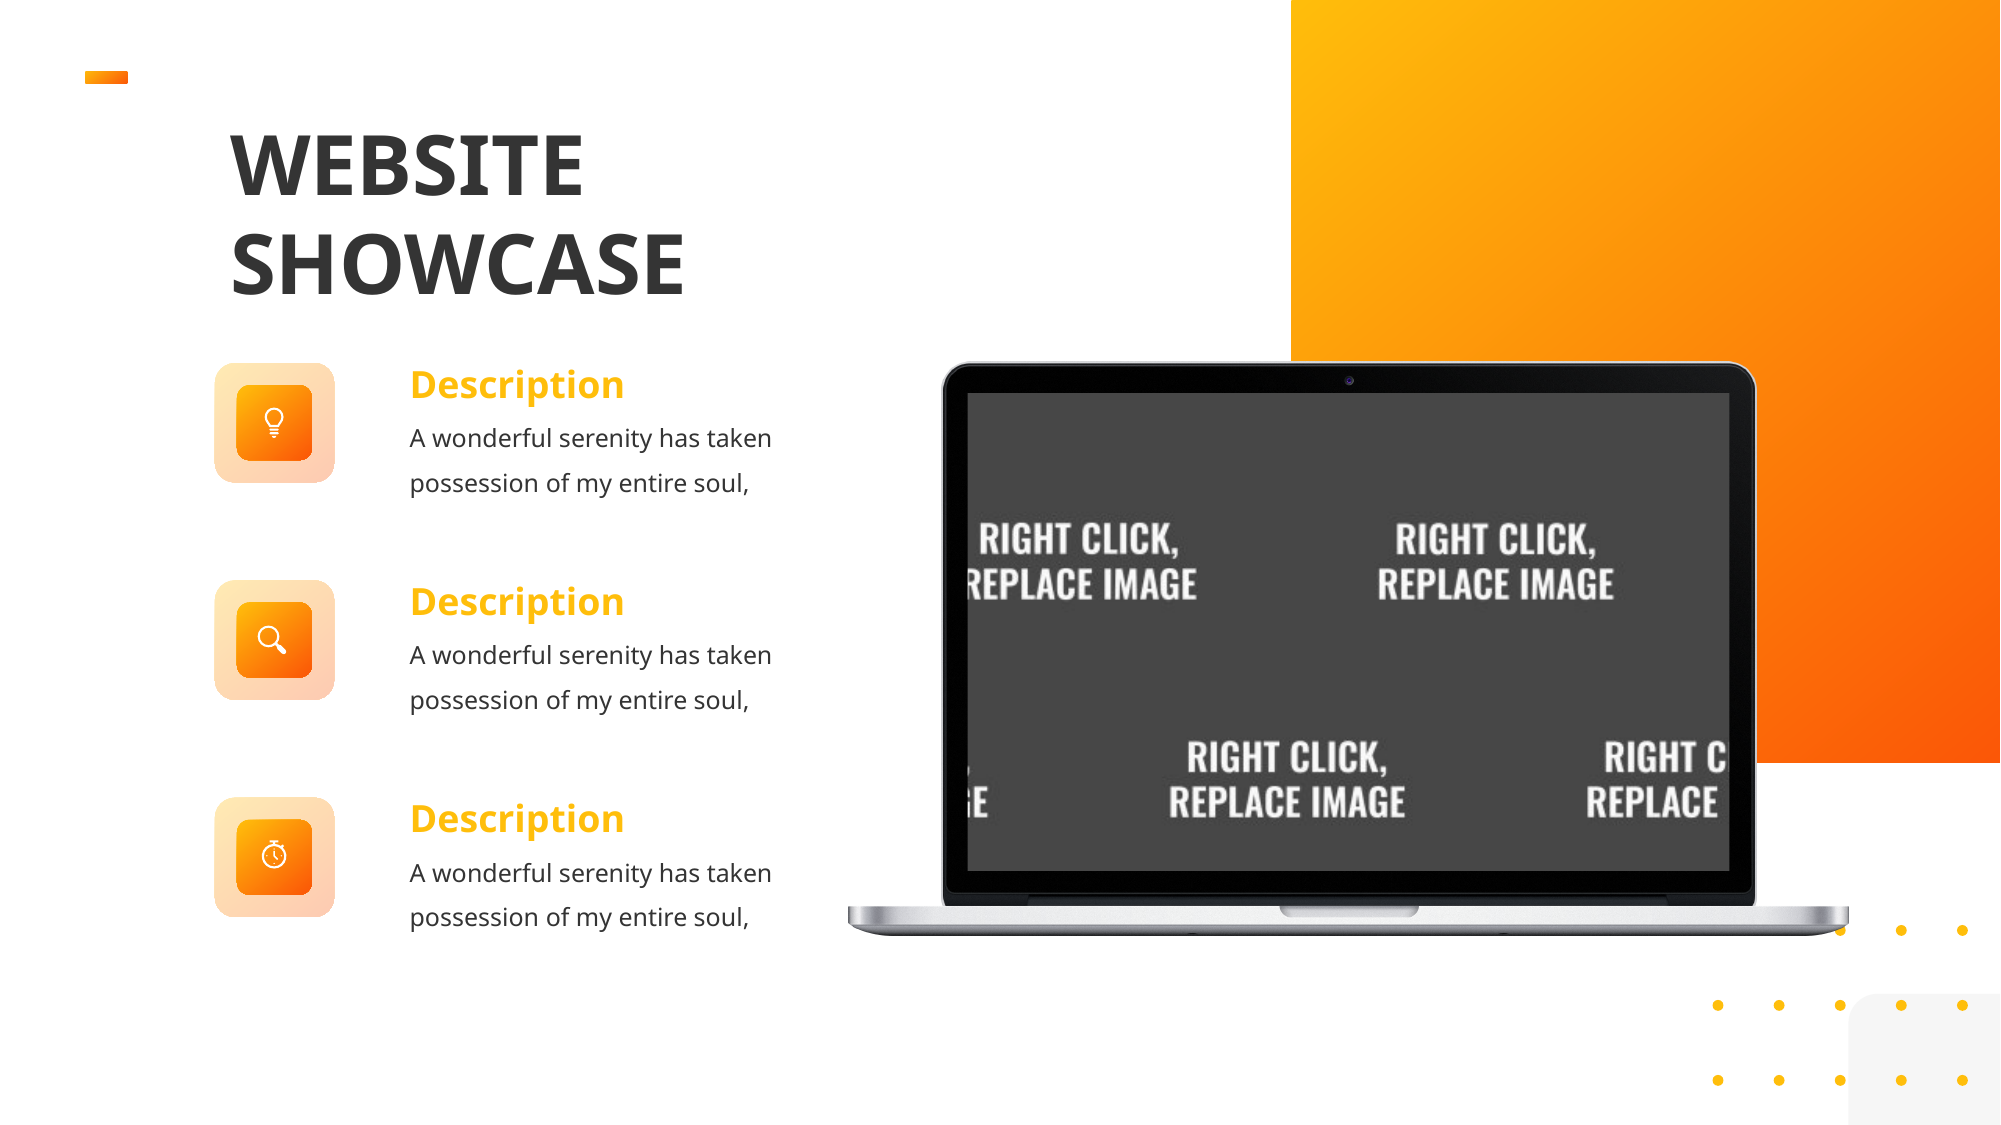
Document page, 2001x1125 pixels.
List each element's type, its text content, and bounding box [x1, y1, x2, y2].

text_box A wonderful serenity has taken possession of my entire soul, [394, 834, 798, 940]
text_box [235, 818, 314, 896]
text_box [213, 796, 336, 918]
text_box [213, 579, 336, 701]
text_box Description [394, 570, 708, 631]
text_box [261, 840, 287, 869]
text_box [213, 361, 336, 484]
text_box [1290, 0, 2000, 764]
text_box Description [394, 787, 708, 848]
text_box [257, 625, 287, 655]
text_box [264, 407, 284, 438]
text_box A wonderful serenity has taken possession of my entire soul, [394, 617, 798, 722]
text_box [235, 384, 314, 462]
list WEBSITE SHOWCASE [214, 91, 1000, 332]
text_box Description [394, 353, 708, 413]
text_box [235, 601, 314, 679]
text_box A wonderful serenity has taken possession of my entire soul, [394, 400, 798, 505]
picture [848, 361, 1849, 936]
